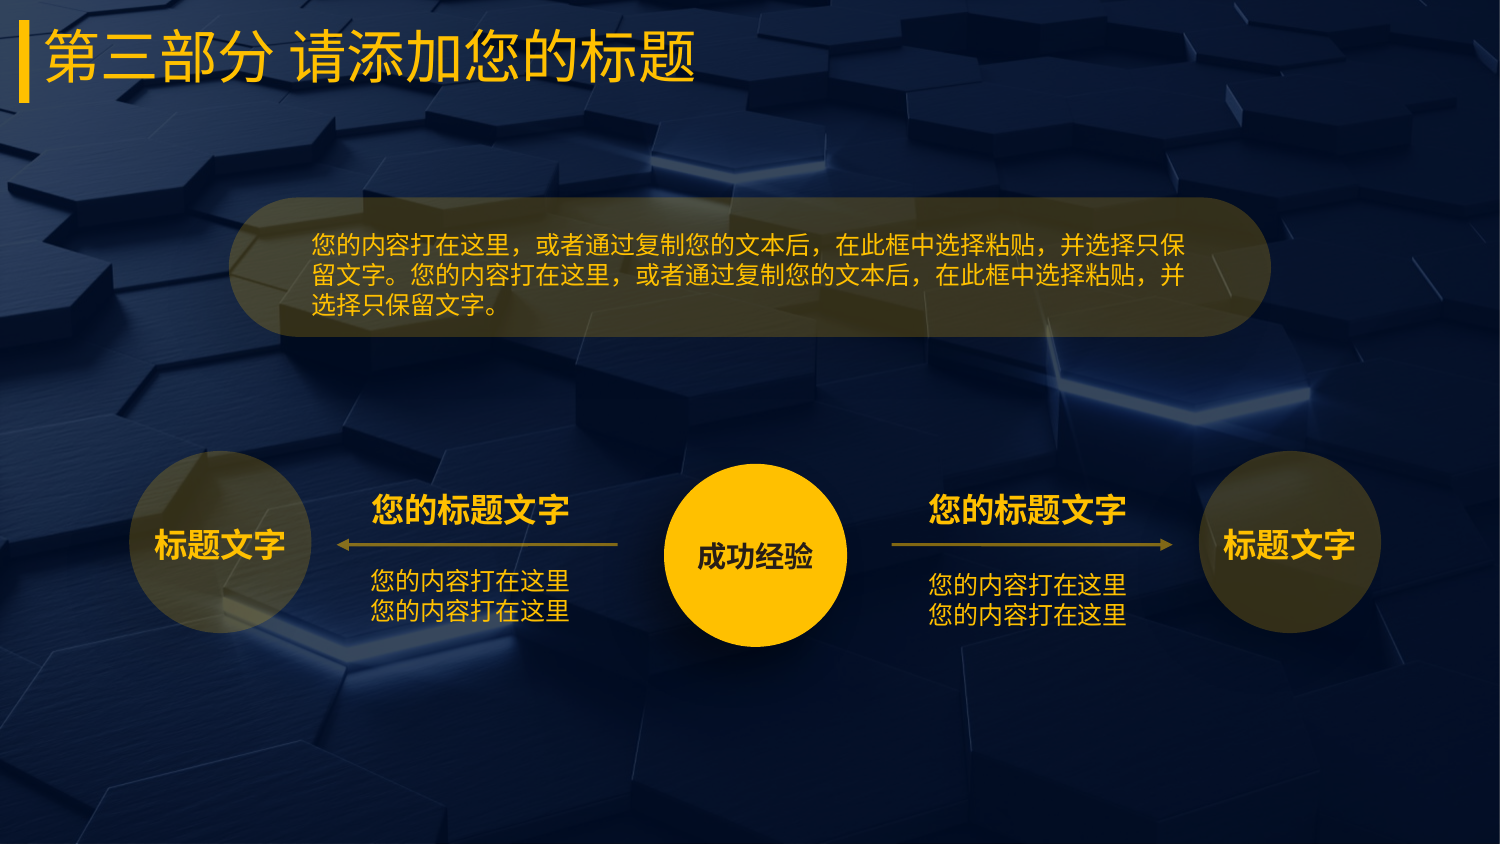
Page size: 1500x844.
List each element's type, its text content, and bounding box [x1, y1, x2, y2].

text_box [336, 538, 616, 551]
text_box [891, 538, 1167, 551]
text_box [1198, 450, 1382, 634]
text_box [128, 450, 312, 634]
text_box [226, 195, 1274, 339]
text_box 您的内容打在这里，或者通过复制您的文本后，在此框中选择粘贴，并选择只保留文字。您的内容打在这里，或者通过复制您的文本后，在此框中选择粘贴，并选择只保留文字。 [296, 222, 1206, 327]
title 第三部分 请添加您的标题 [27, 19, 1258, 92]
text_box 成功经验 [661, 461, 850, 649]
text_box 您的标题文字 [847, 459, 1193, 539]
text_box 您的标题文字 [316, 459, 652, 539]
text_box 您的内容打在这里 您的内容打在这里 [348, 552, 593, 639]
text_box 您的内容打在这里 您的内容打在这里 [906, 556, 1150, 644]
